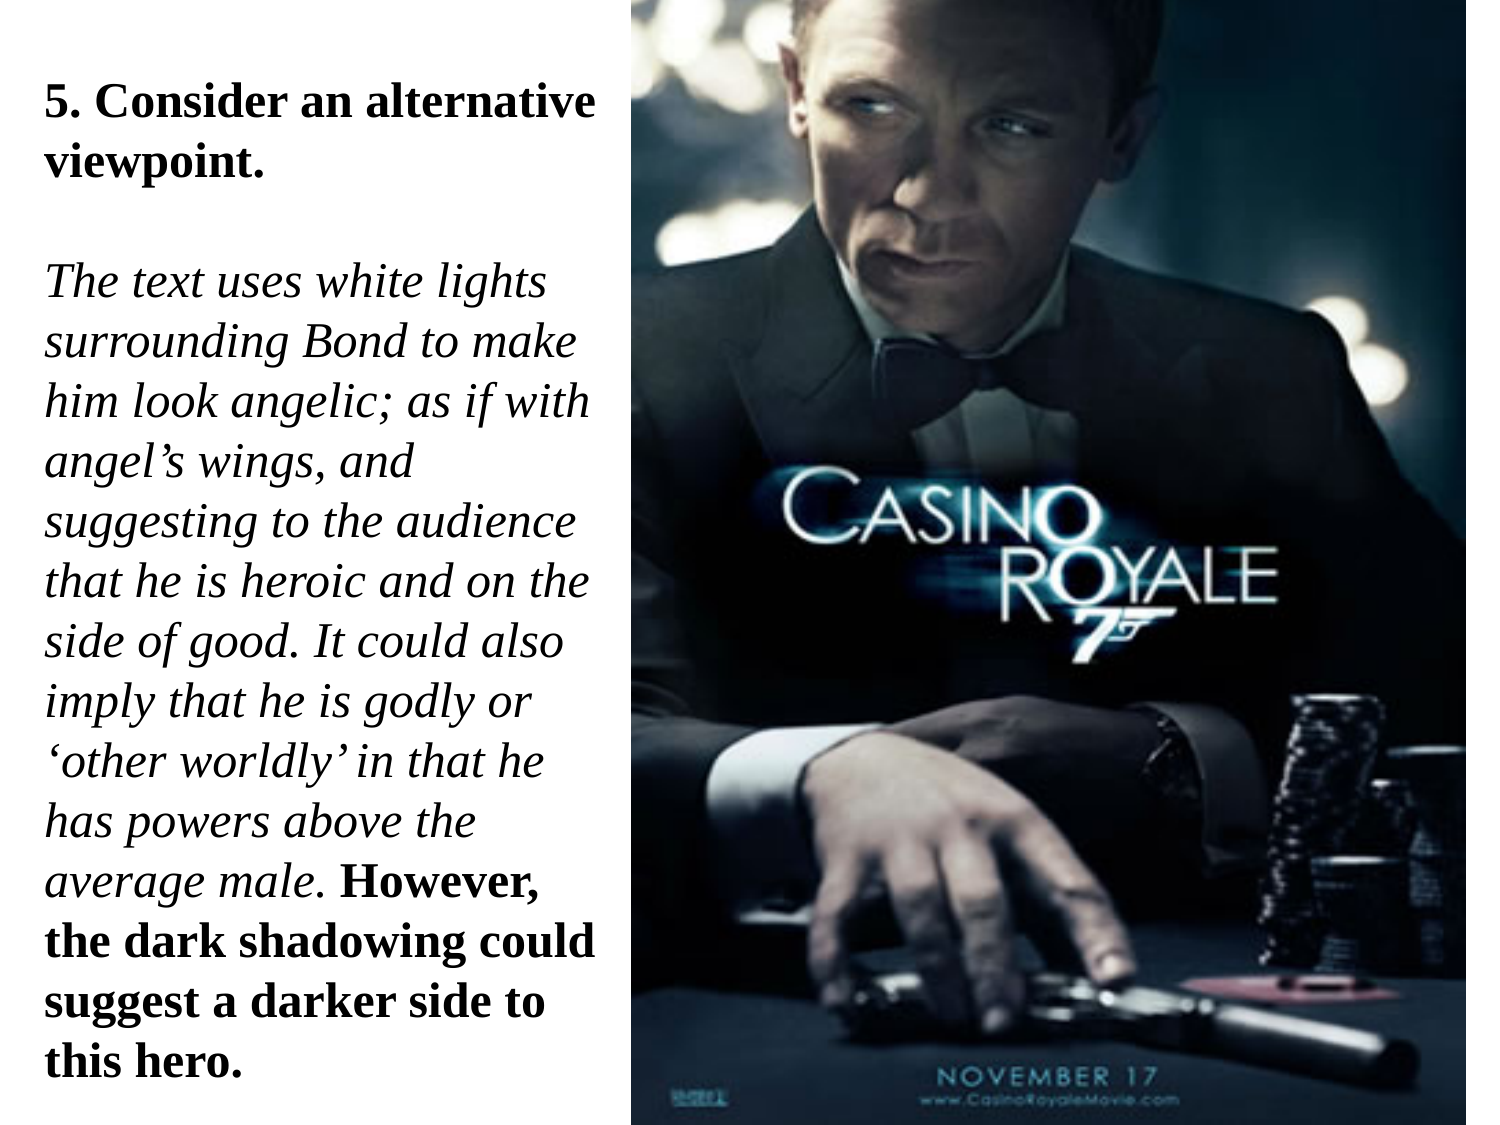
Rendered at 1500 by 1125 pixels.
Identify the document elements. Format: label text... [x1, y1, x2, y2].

text_box 5. Consider an alternative viewpoint. The text uses white lights surrounding Bond to make him look angelic; as if with angel’s wings, and suggesting to the audience that he is heroic and on the side of good. It could also imply that he is godly or ‘other worldly’ in that he has powers above the average male. However, the dark shadowing could suggest a darker side to this hero. [29, 0, 629, 1125]
picture [631, 0, 1466, 1125]
